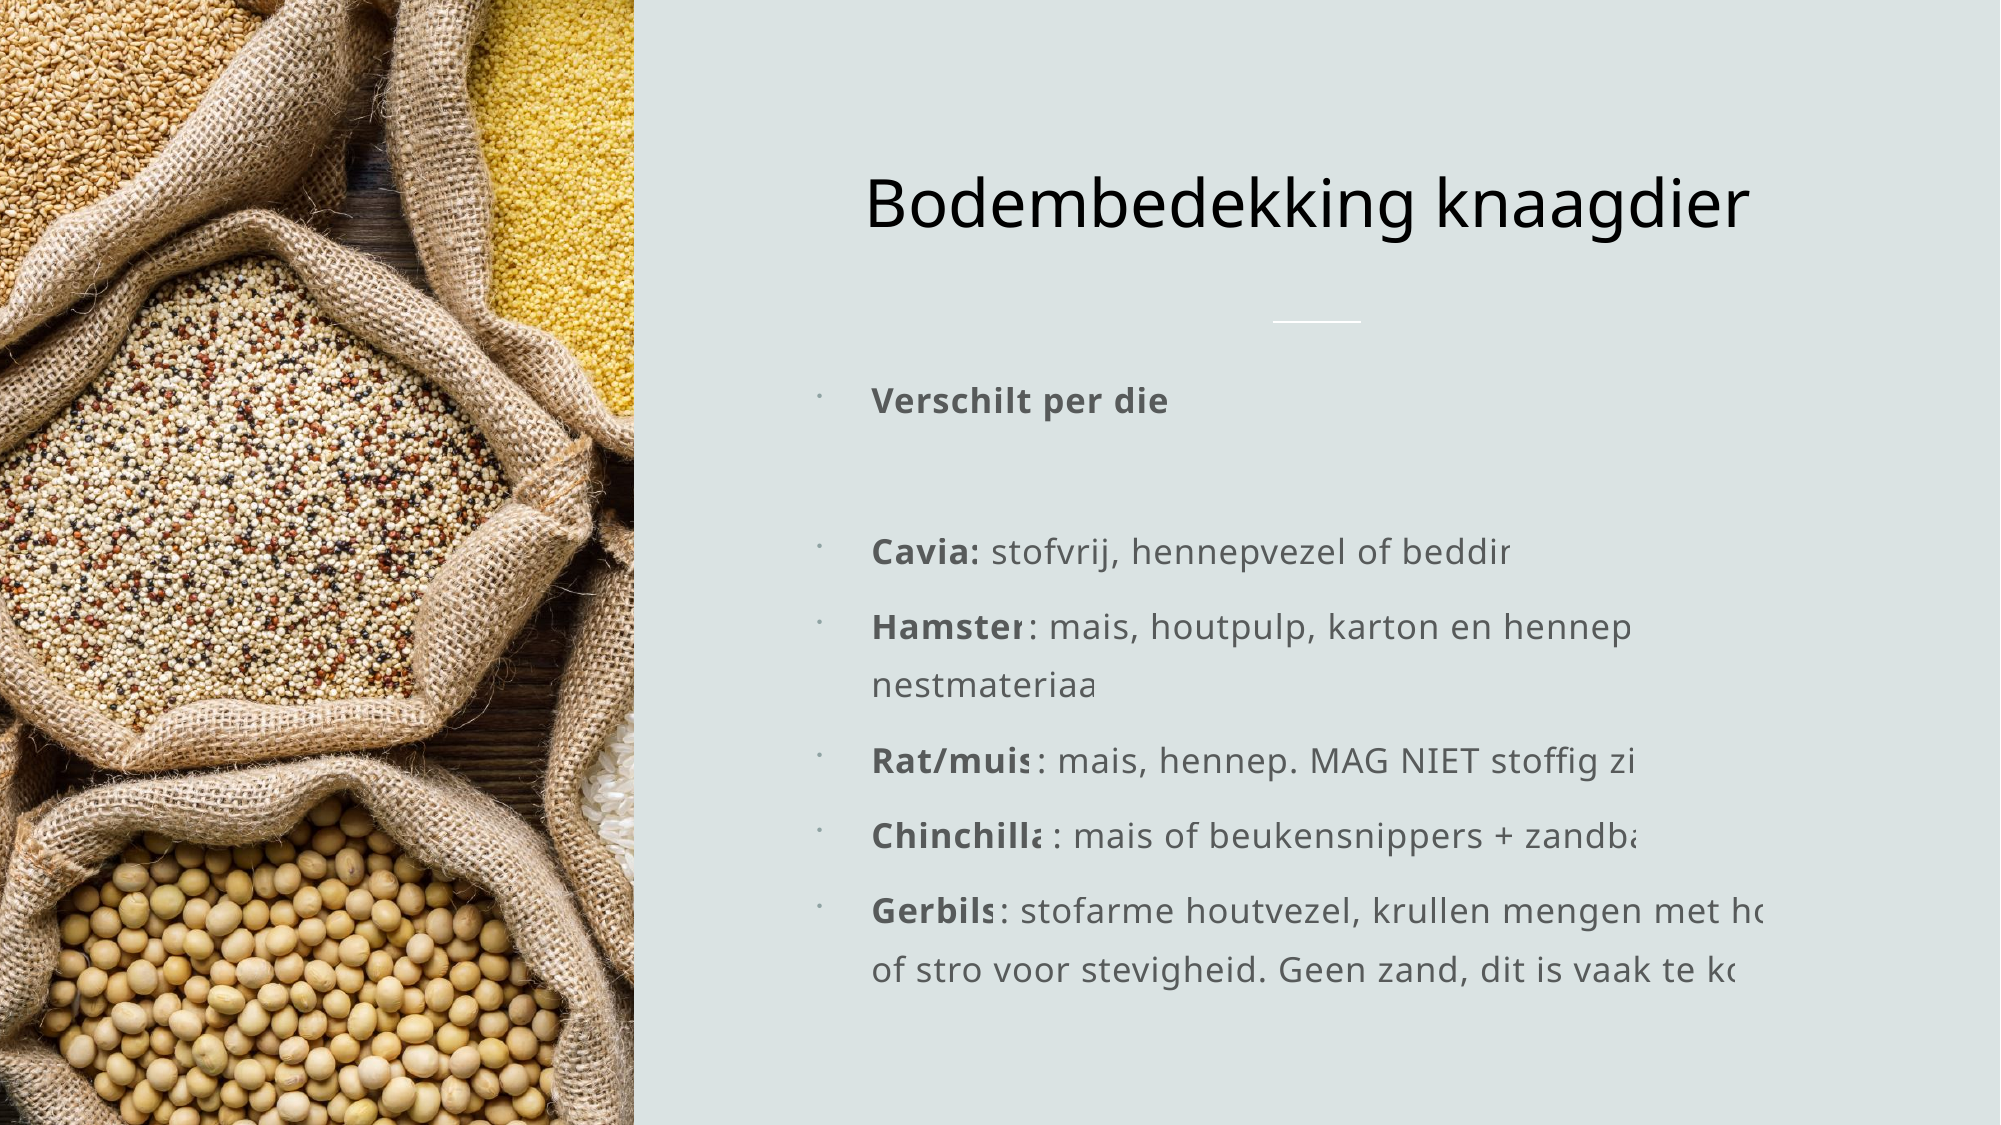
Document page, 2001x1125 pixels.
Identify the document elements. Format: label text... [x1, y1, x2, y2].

list Verschilt per dier Cavia: stofvrij, hennepvezel of bedding Hamster: mais, houtpulp, karton en hennep + nestmateriaal Rat/muis: mais, hennep. MAG NIET stoffig zijn Chinchilla: mais of beukensnippers + zandbak Gerbils: stofarme houtvezel, krullen mengen met hooi of stro voor stevigheid. Geen zand, dit is vaak te koud [798, 354, 1836, 1061]
title Bodembedekking knaagdier [798, 64, 1836, 249]
text_box [635, 0, 2000, 1125]
picture [0, 0, 635, 1125]
